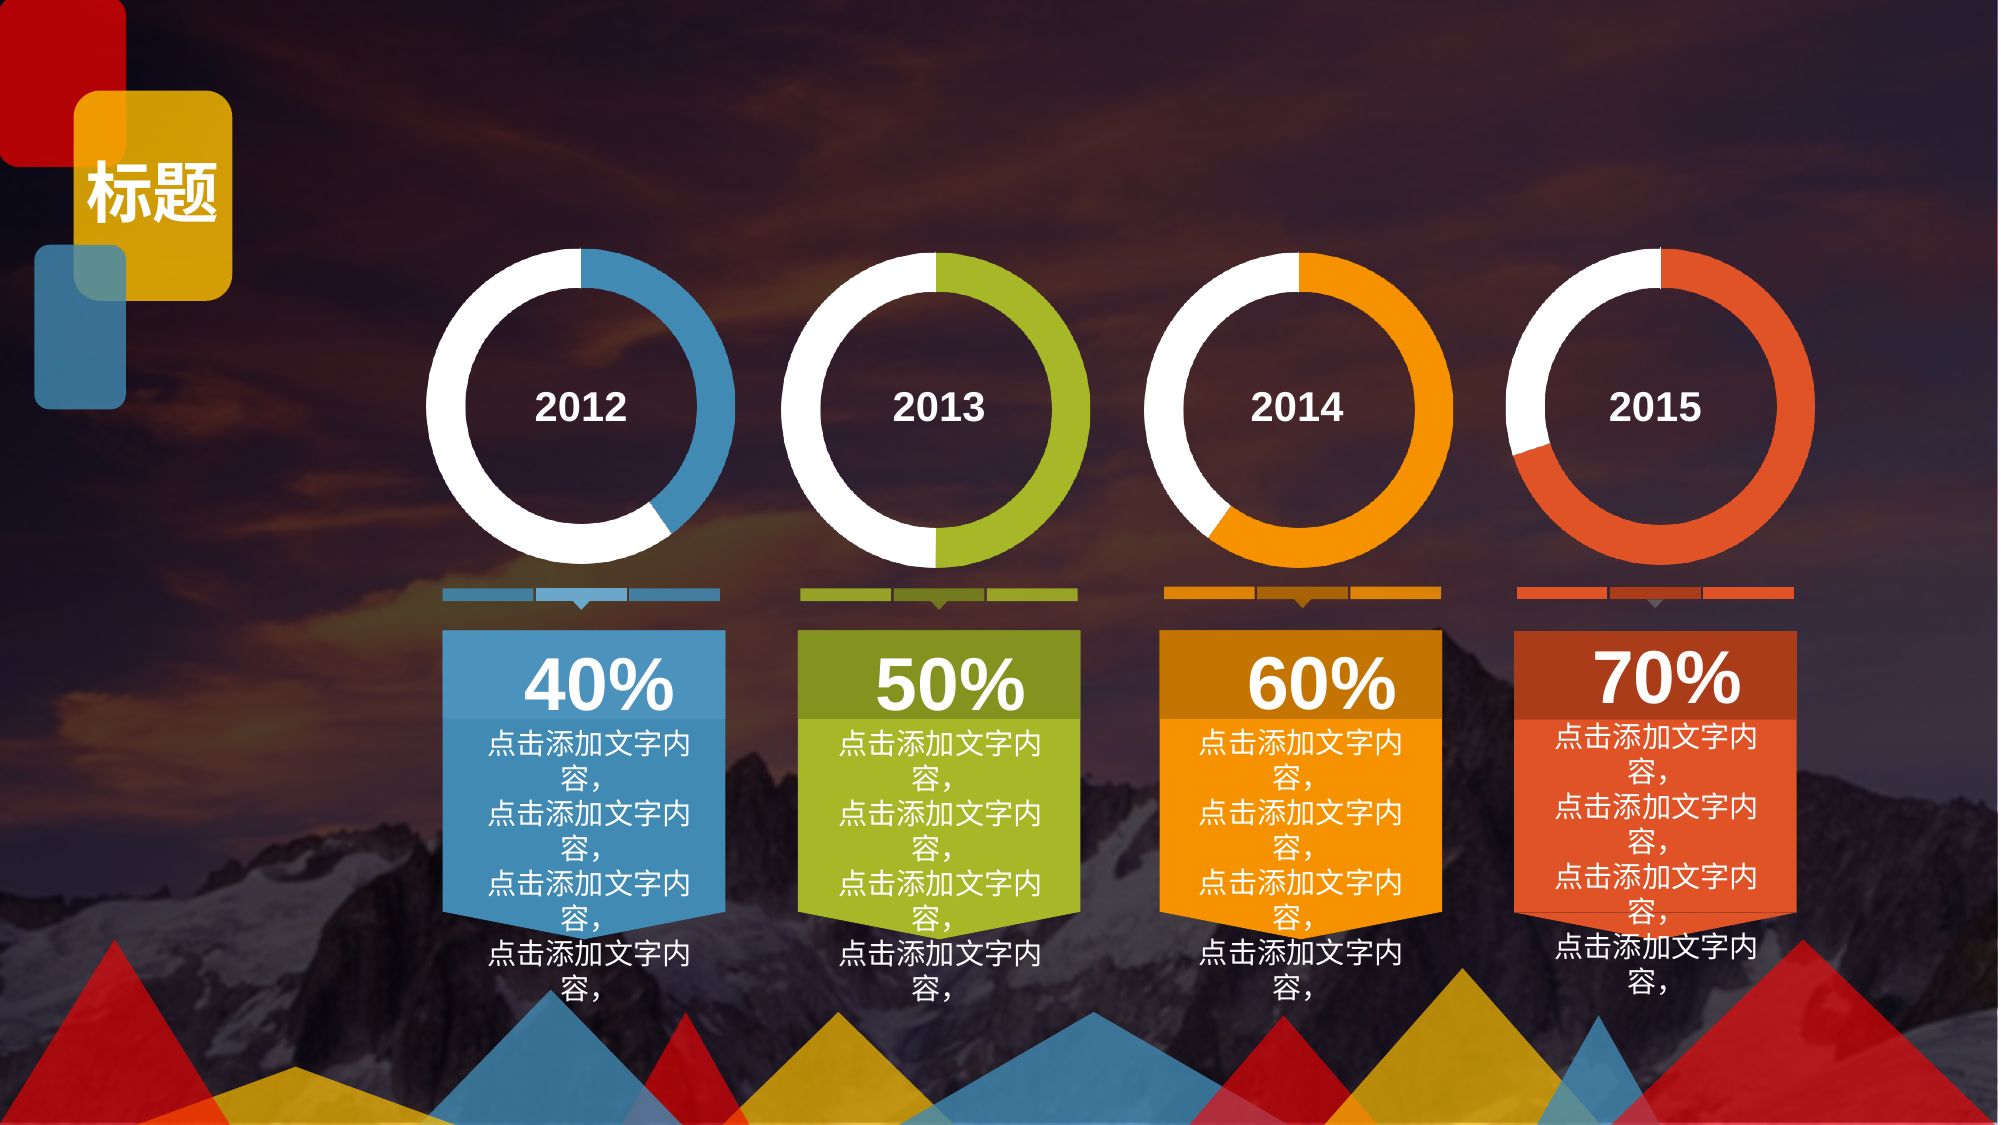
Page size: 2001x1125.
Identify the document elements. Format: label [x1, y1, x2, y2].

text_box [0, 939, 2000, 1125]
text_box [1159, 630, 1443, 940]
text_box [1163, 592, 1442, 609]
text_box [1516, 593, 1794, 609]
text_box [800, 594, 1078, 610]
text_box [797, 630, 1081, 940]
text_box [1514, 631, 1797, 941]
text_box [442, 594, 720, 610]
picture [0, 0, 1998, 939]
text_box [442, 630, 726, 940]
